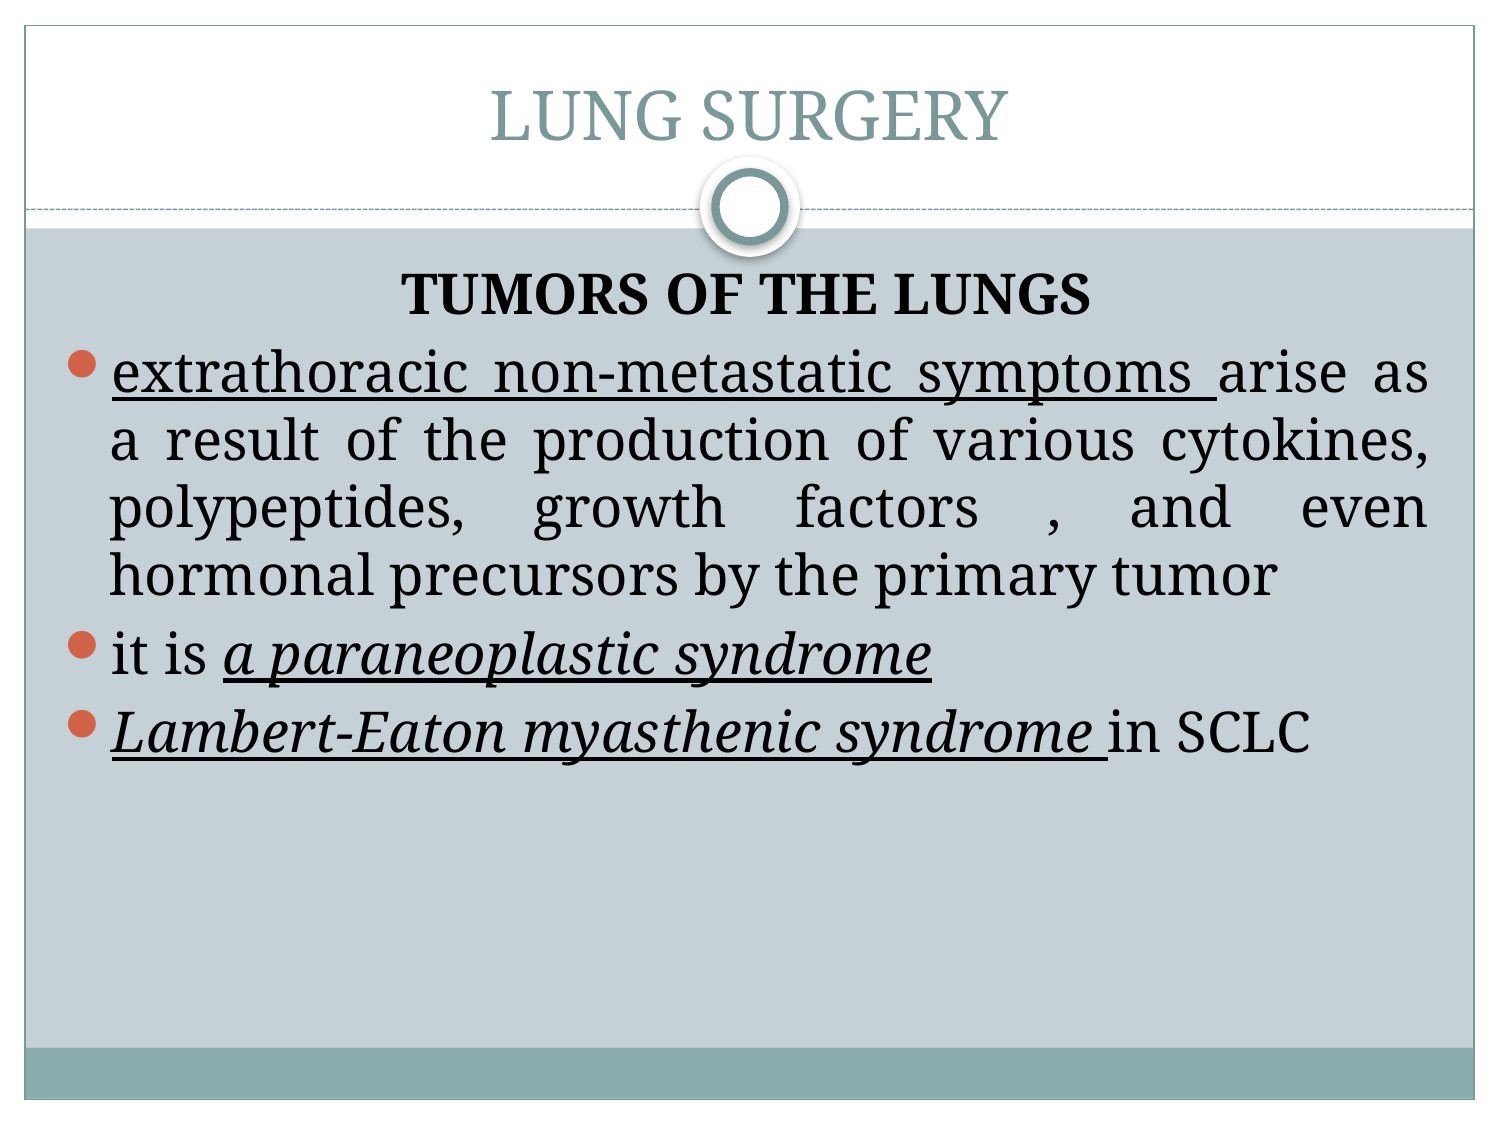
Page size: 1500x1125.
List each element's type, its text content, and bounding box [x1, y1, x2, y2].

title LUNG SURGERY [49, 37, 1450, 162]
list TUMORS OF THE LUNGS extrathoracic non-metastatic symptoms arise as a result of the production of various cytokines, polypeptides, growth factors , and even hormonal precursors by the primary tumor it is a paraneoplastic syndrome Lambert-Eaton myasthenic syndrome in SCLC [49, 250, 1445, 1001]
